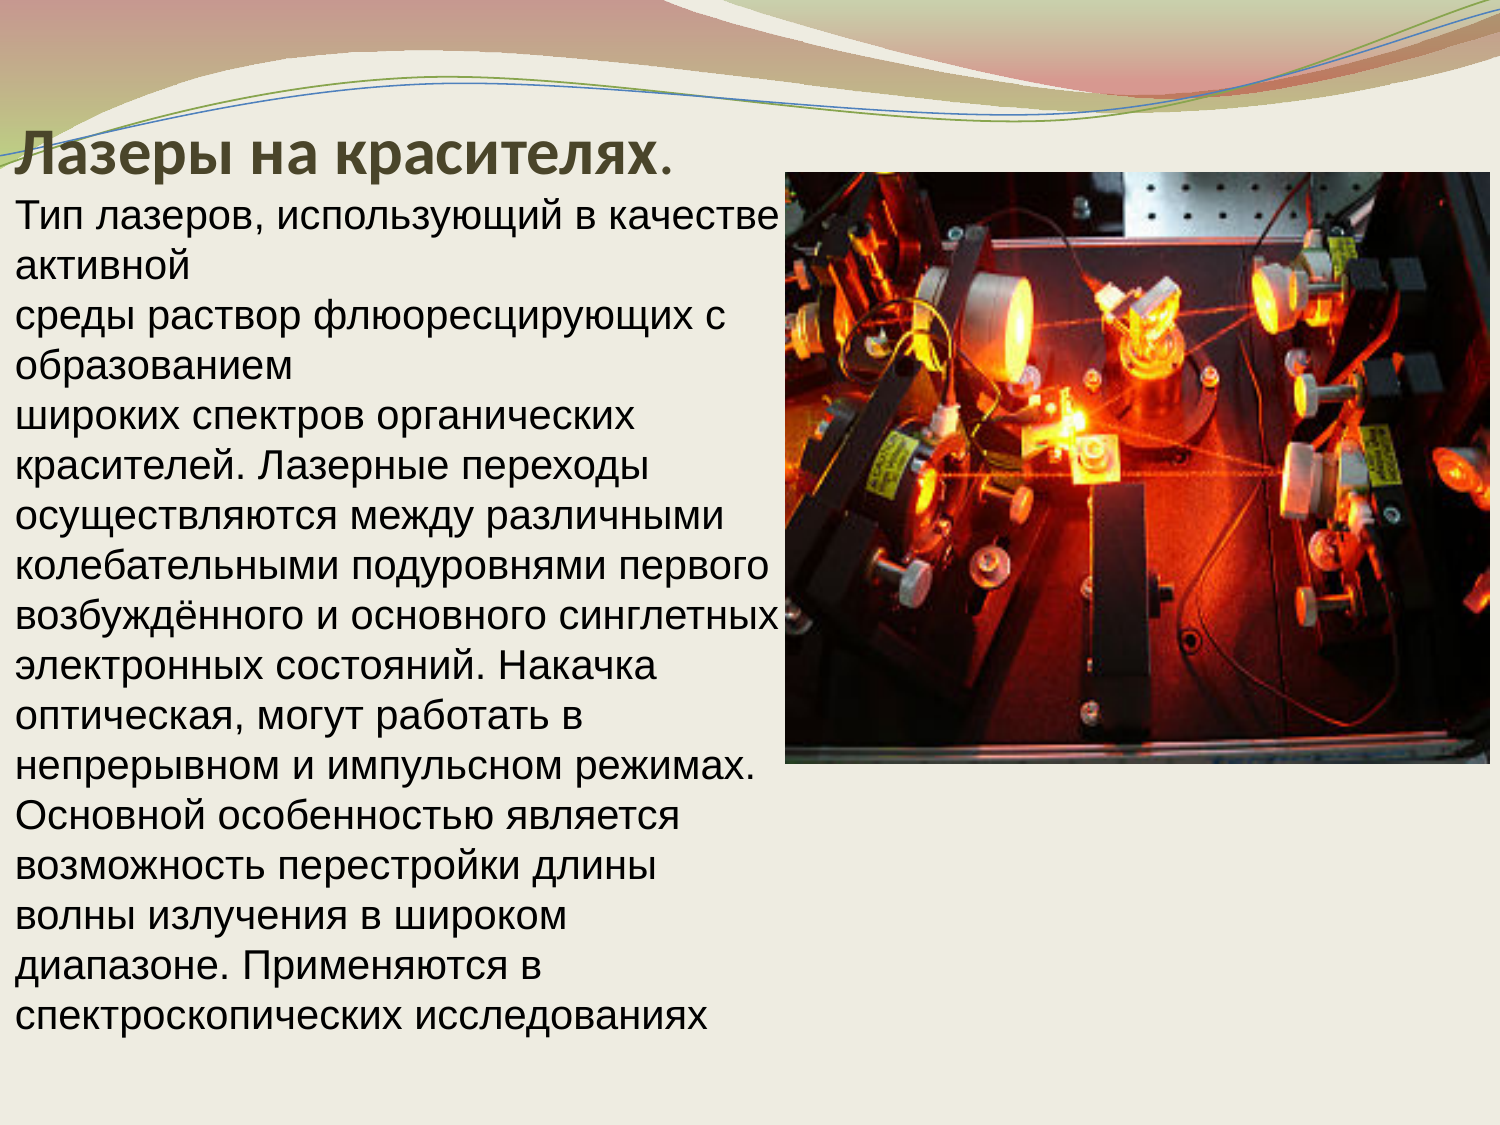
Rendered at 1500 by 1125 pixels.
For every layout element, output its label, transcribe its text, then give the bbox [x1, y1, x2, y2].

picture [785, 172, 1490, 764]
text_box Лазеры на красителях. Тип лазеров, использующий в качестве активной среды раствор флюоресцирующих с образованием широких спектров органических красителей. Лазерные переходы осуществляются между различными колебательными подуровнями первого возбуждённого и основного синглетных электронных состояний. Накачка оптическая, могут работать в непрерывном и импульсном режимах. Основной особенностью является возможность перестройки длины волны излучения в широком диапазоне. Применяются в спектроскопических исследованиях [0, 100, 798, 1046]
